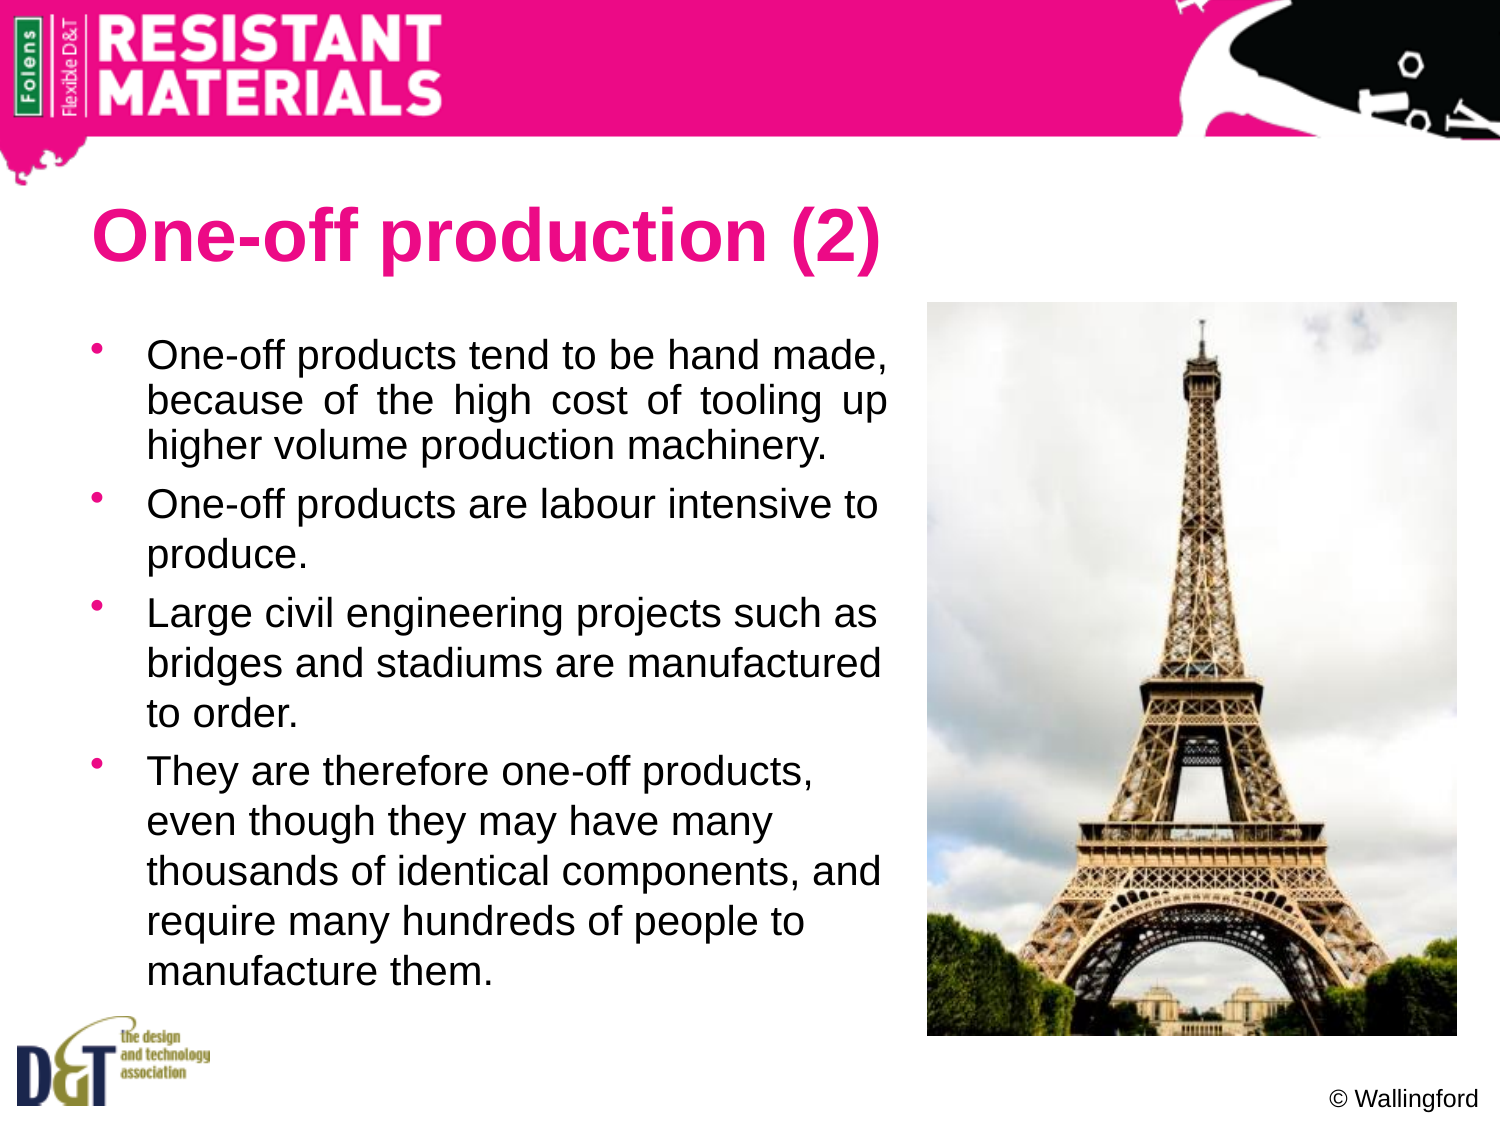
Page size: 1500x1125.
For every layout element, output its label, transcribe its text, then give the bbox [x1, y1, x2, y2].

list One-off products tend to be hand made, because of the high cost of tooling up higher volume production machinery. One-off products are labour intensive to produce. Large civil engineering projects such as bridges and stadiums are manufactured to order. They are therefore one-off products, even though they may have many thousands of identical components, and require many hundreds of people to manufacture them. [75, 326, 904, 1005]
title One-off production (2) [76, 160, 1427, 301]
picture [0, 0, 1500, 1125]
footer © Wallingford [1257, 1074, 1495, 1125]
